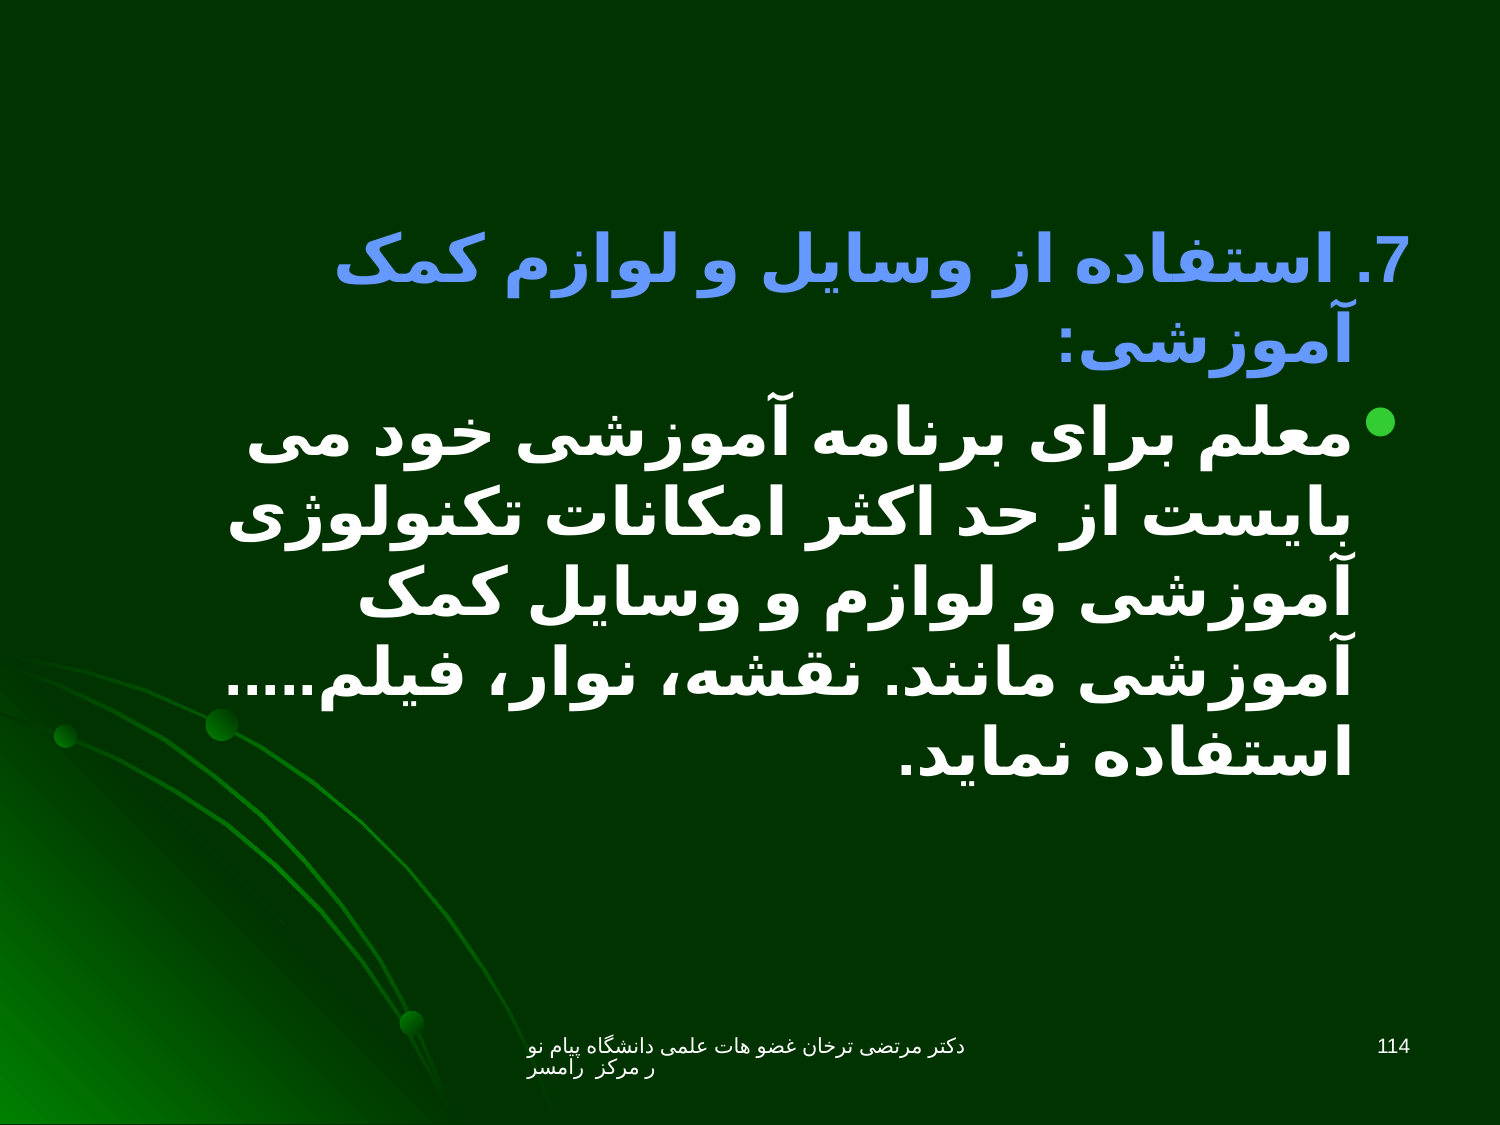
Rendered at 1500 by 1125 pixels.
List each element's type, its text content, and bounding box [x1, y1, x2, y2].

footer دکتر مرتضی ترخان غضو هات علمی دانشگاه پیام نور مرکز رامسر [512, 1024, 988, 1101]
list 7. استفاده از وسایل و لوازم کمک آموزشی: معلم برای برنامه آموزشی خود می بایست از حد اکثر امکانات تکنولوژی آموزشی و لوازم و وسایل کمک آموزشی مانند. نقشه، نوار، فیلم..... استفاده نماید. [76, 207, 1428, 988]
slide_number 114 [1074, 1024, 1426, 1101]
